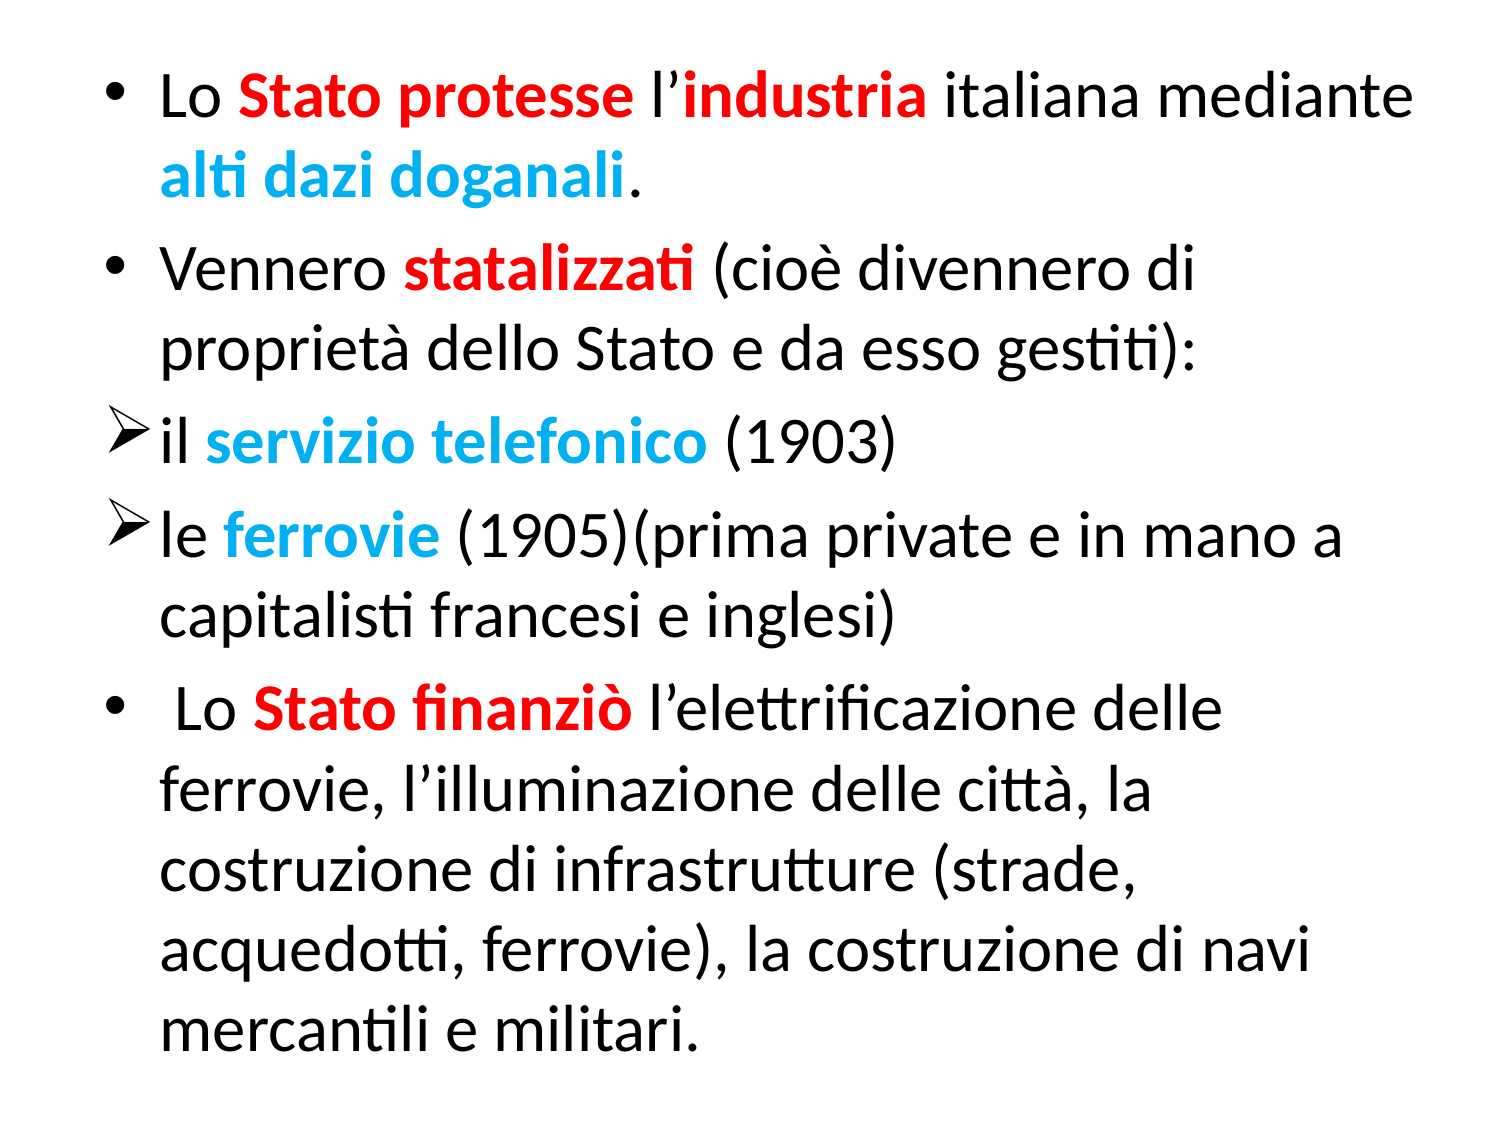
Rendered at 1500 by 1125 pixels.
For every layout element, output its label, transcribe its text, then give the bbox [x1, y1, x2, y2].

list Lo Stato protesse l’industria italiana mediante alti dazi doganali. Vennero statalizzati (cioè divennero di proprietà dello Stato e da esso gestiti): il servizio telefonico (1903) le ferrovie (1905)(prima private e in mano a capitalisti francesi e inglesi) Lo Stato finanziò l’elettrificazione delle ferrovie, l’illuminazione delle città, la costruzione di infrastrutture (strade, acquedotti, ferrovie), la costruzione di navi mercantili e militari. [88, 42, 1439, 1125]
